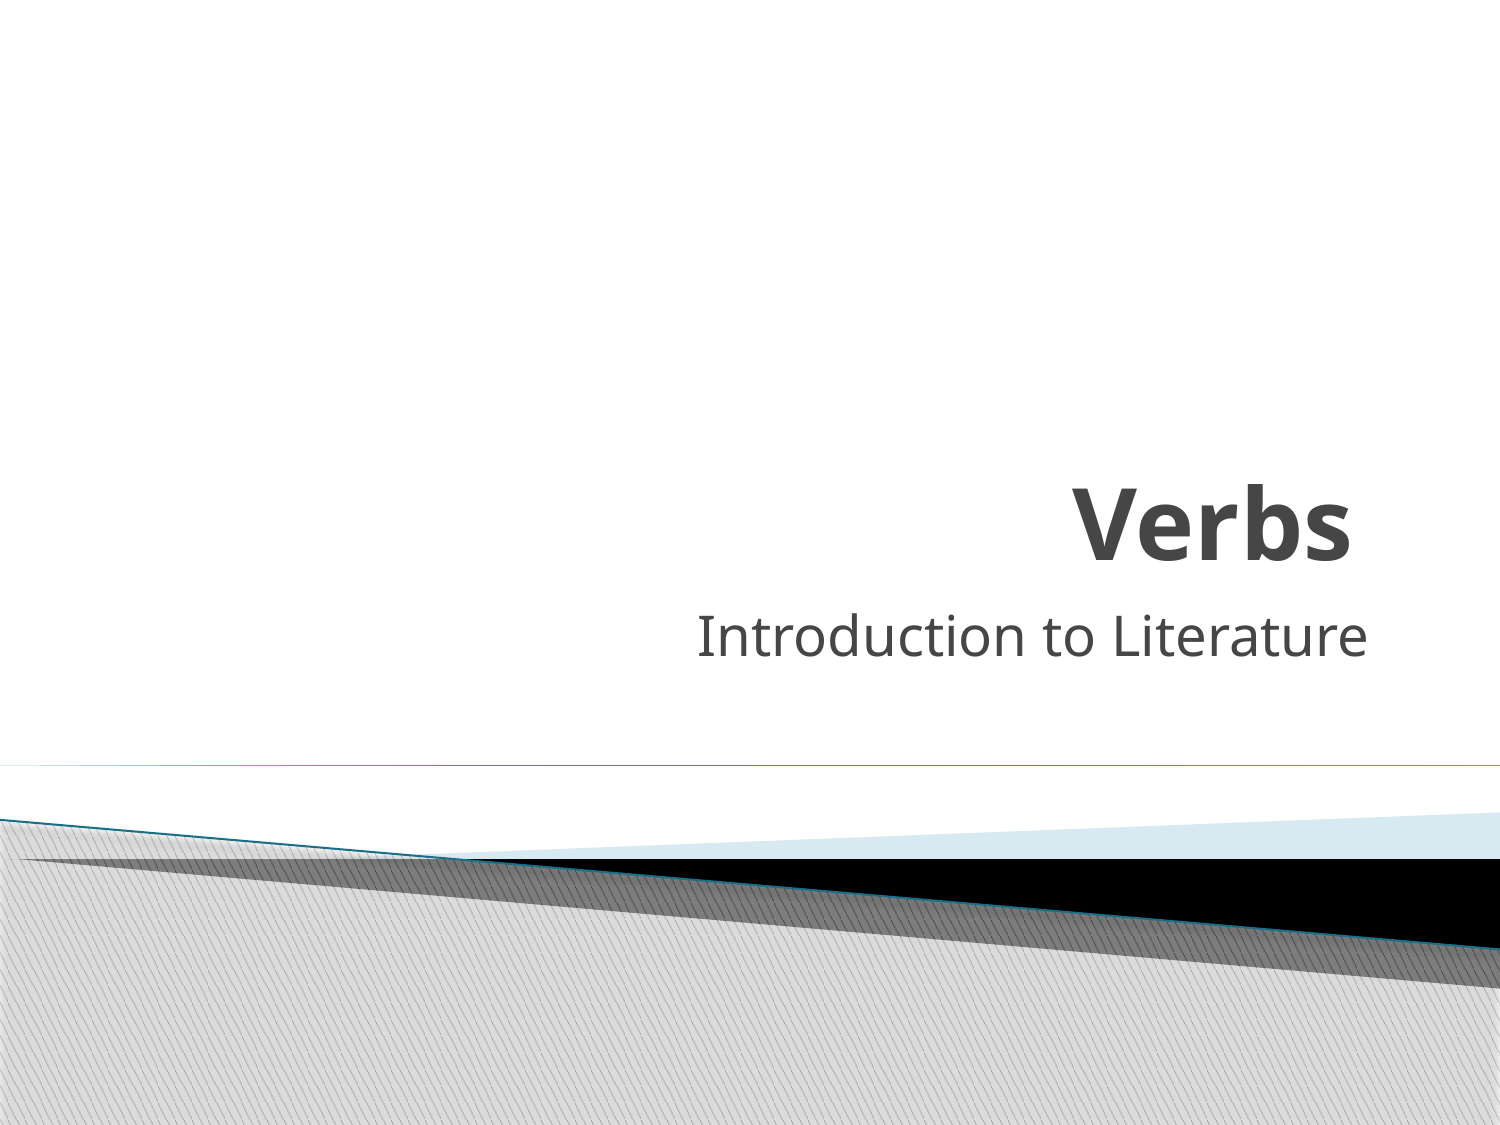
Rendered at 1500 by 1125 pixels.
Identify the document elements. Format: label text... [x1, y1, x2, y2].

subtitle Introduction to Literature [112, 592, 1388, 790]
title Verbs [112, 287, 1388, 588]
picture [5, 859, 1500, 989]
